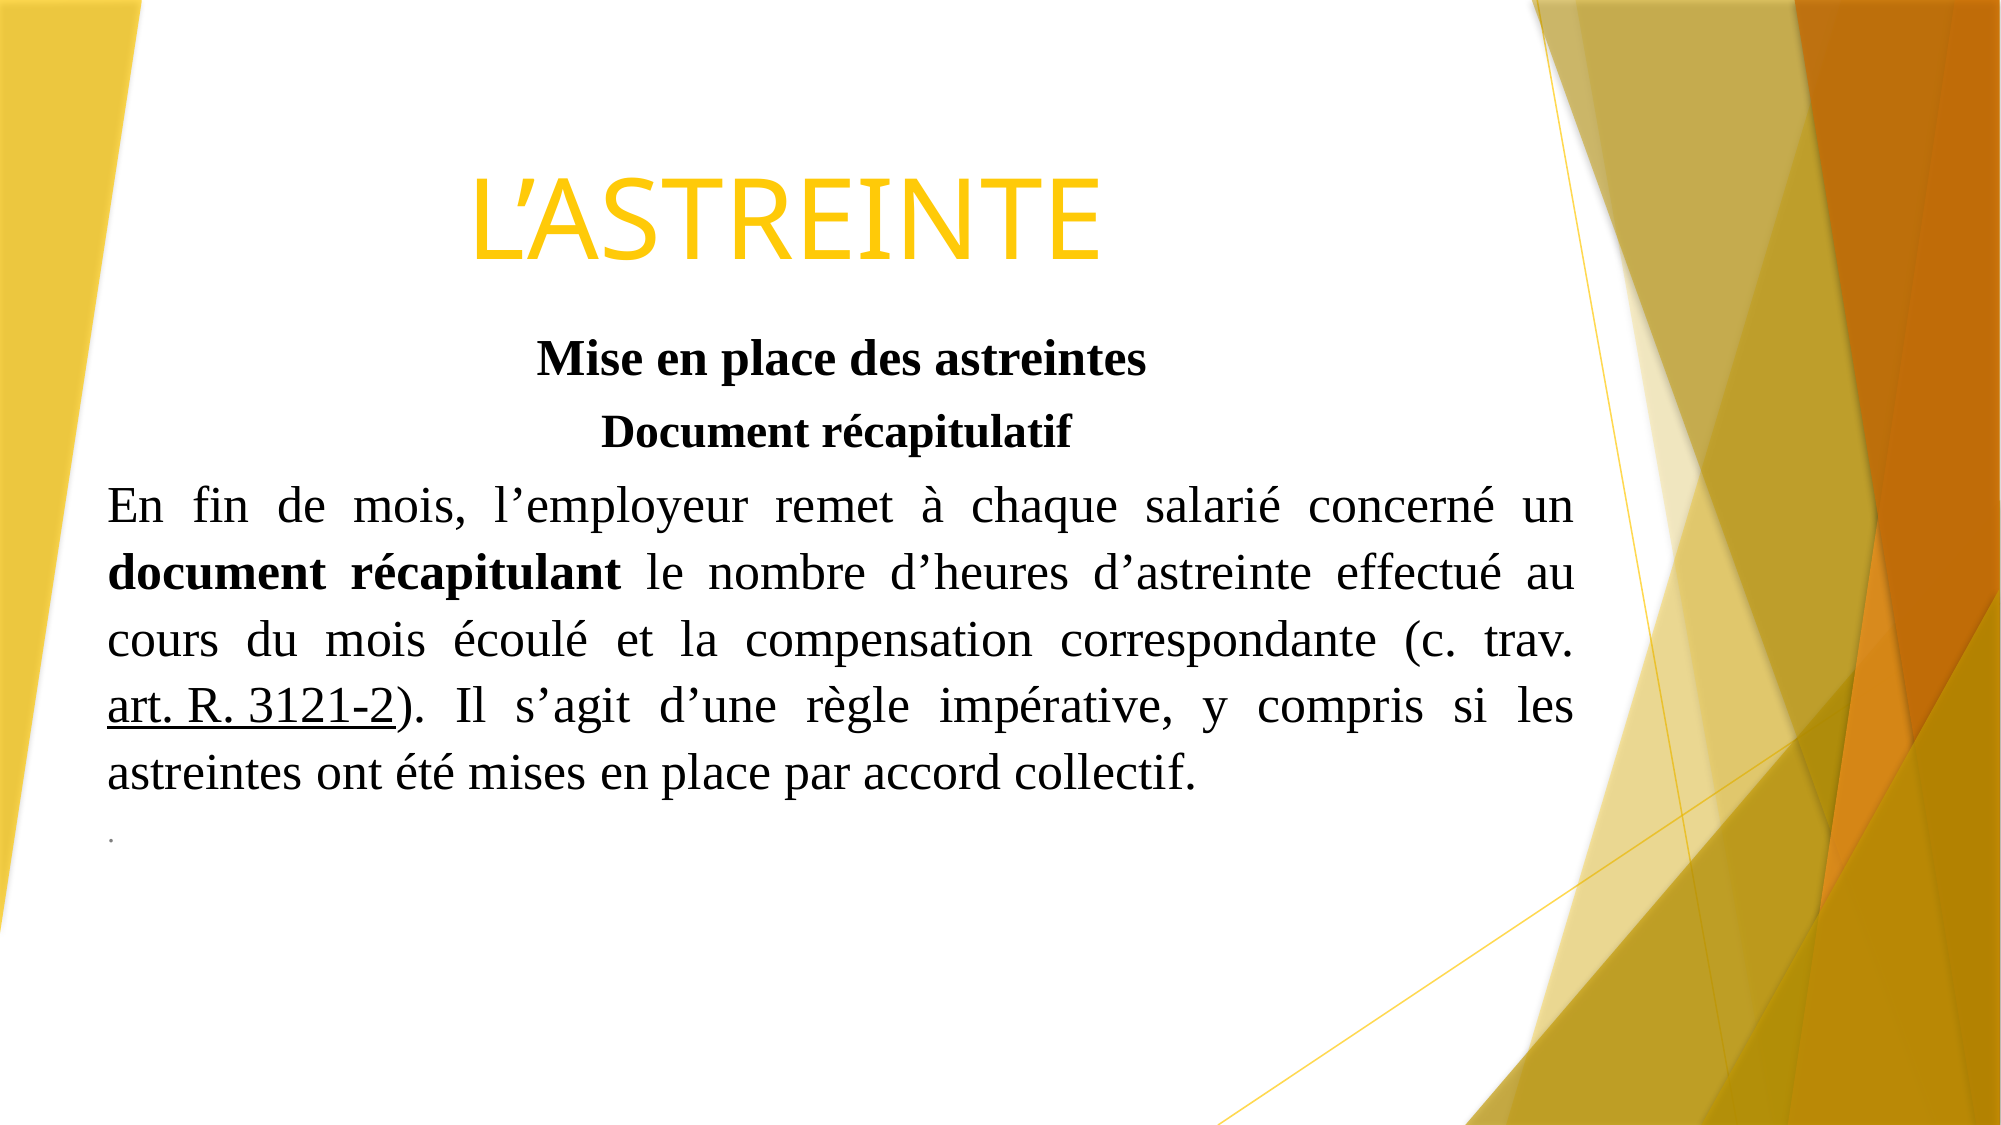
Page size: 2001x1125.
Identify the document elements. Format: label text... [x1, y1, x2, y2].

title L’ASTREINTE [163, 19, 1438, 289]
subtitle Mise en place des astreintes Document récapitulatif En fin de mois, l’employeur remet à chaque salarié concerné un document récapitulant le nombre d’heures d’astreinte effectué au cours du mois écoulé et la compensation correspondante (c. trav. art. R. 3121-2). Il s’agit d’une règle impérative, y compris si les astreintes ont été mises en place par accord collectif. . [92, 289, 1593, 881]
